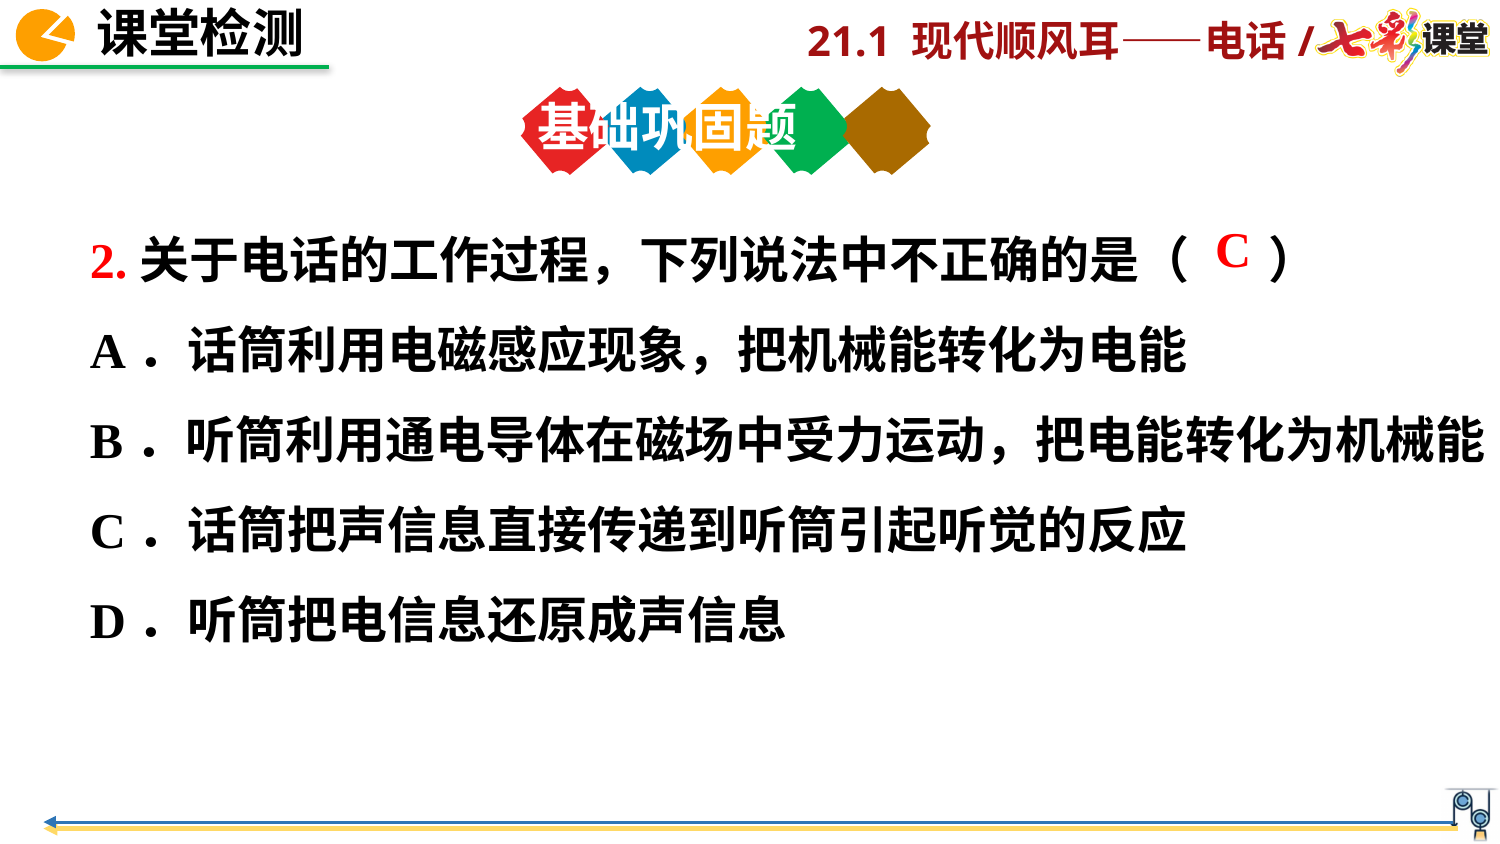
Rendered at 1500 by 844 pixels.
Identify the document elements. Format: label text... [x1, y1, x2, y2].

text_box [527, 93, 924, 169]
picture [1449, 793, 1493, 836]
text_box 基础巩固题 [522, 86, 929, 164]
text_box C [1200, 210, 1267, 285]
picture [1313, 7, 1492, 77]
text_box 2.关于电话的工作过程，下列说法中不正确的是（ ） A．话筒利用电磁感应现象，把机械能转化为电能 B．听筒利用通电导体在磁场中受力运动，把电能转化为机械能 C．话筒把声信息直接传递到听筒引起听觉的反应 D．听筒把电信息还原成声信息 [31, 191, 1500, 656]
